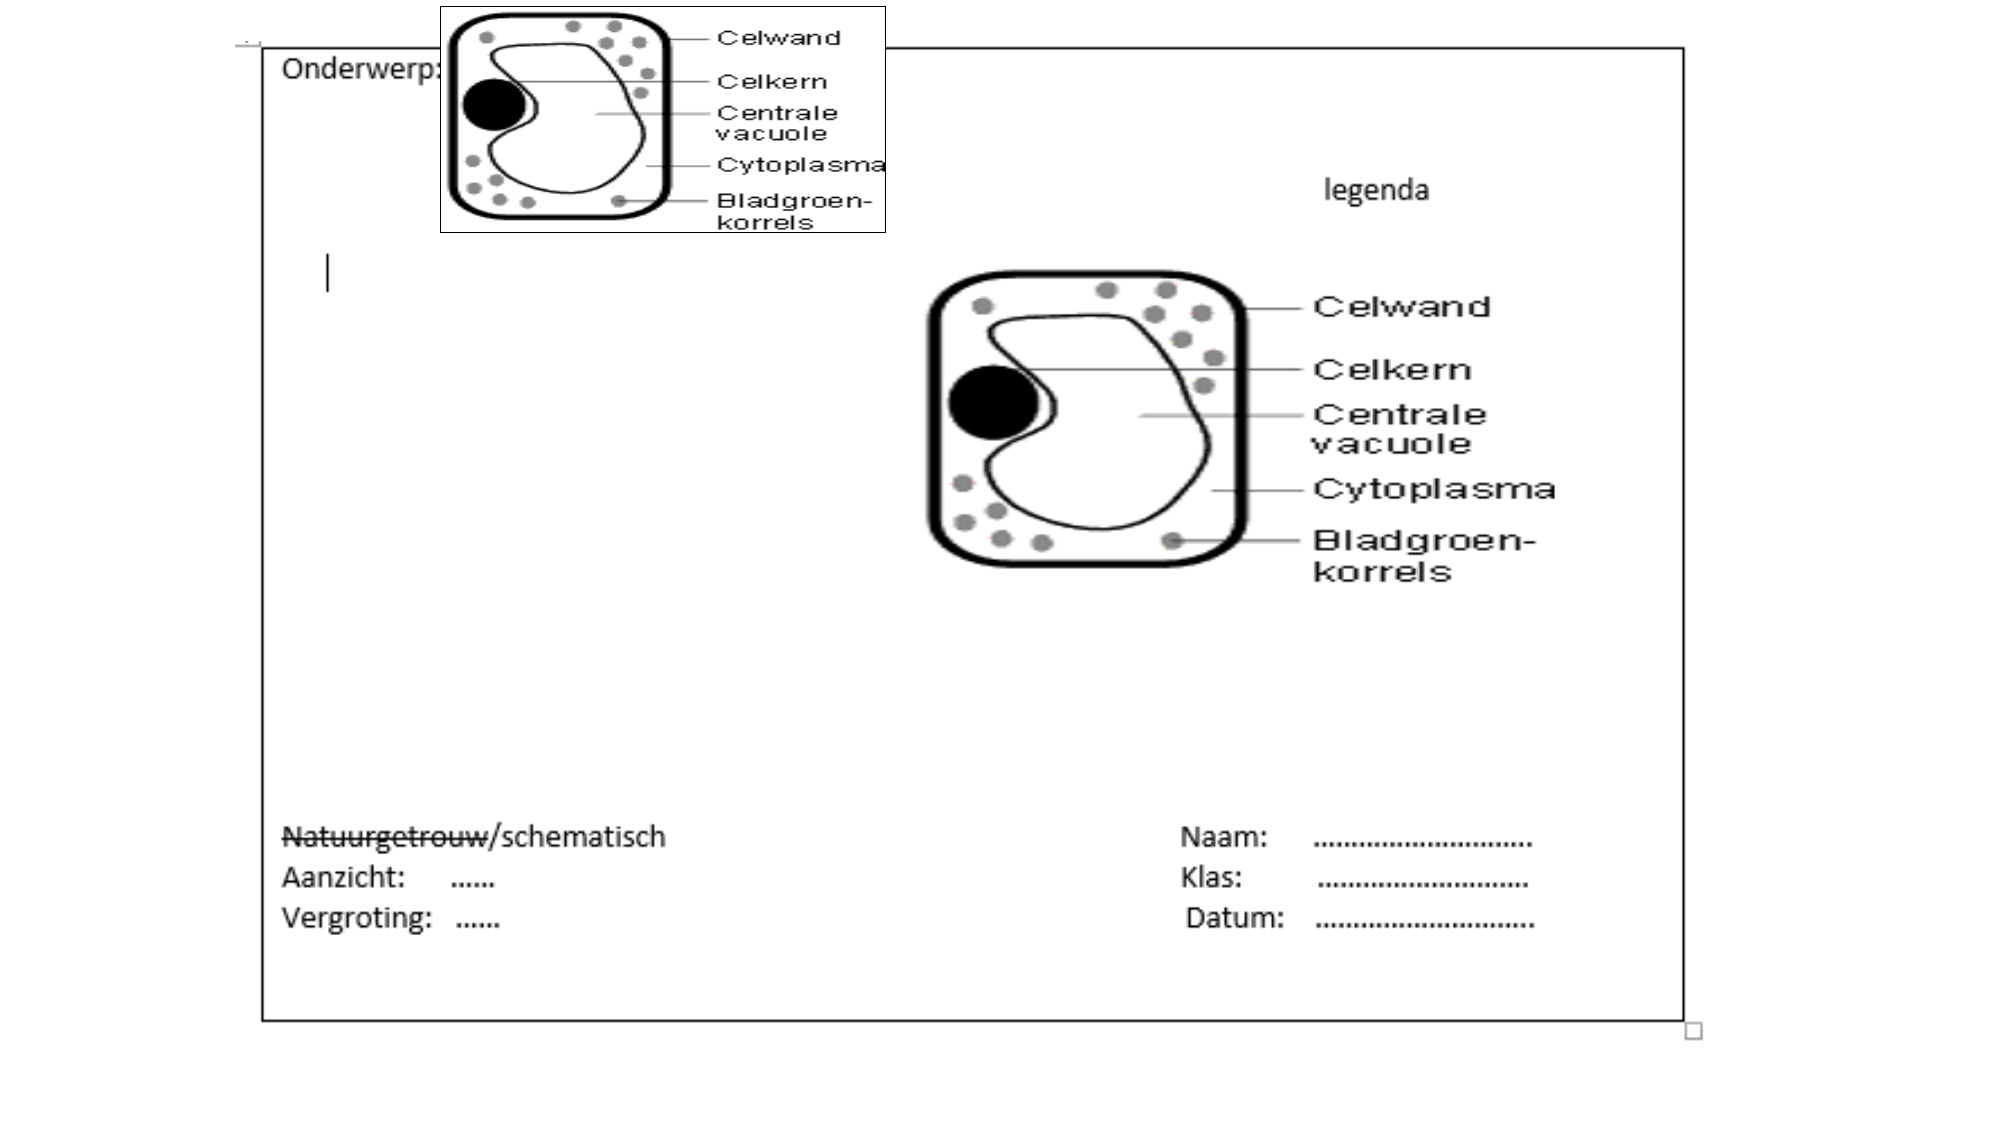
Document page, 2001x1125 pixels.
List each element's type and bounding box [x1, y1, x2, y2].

picture [235, 41, 1710, 1081]
picture [441, 7, 885, 232]
